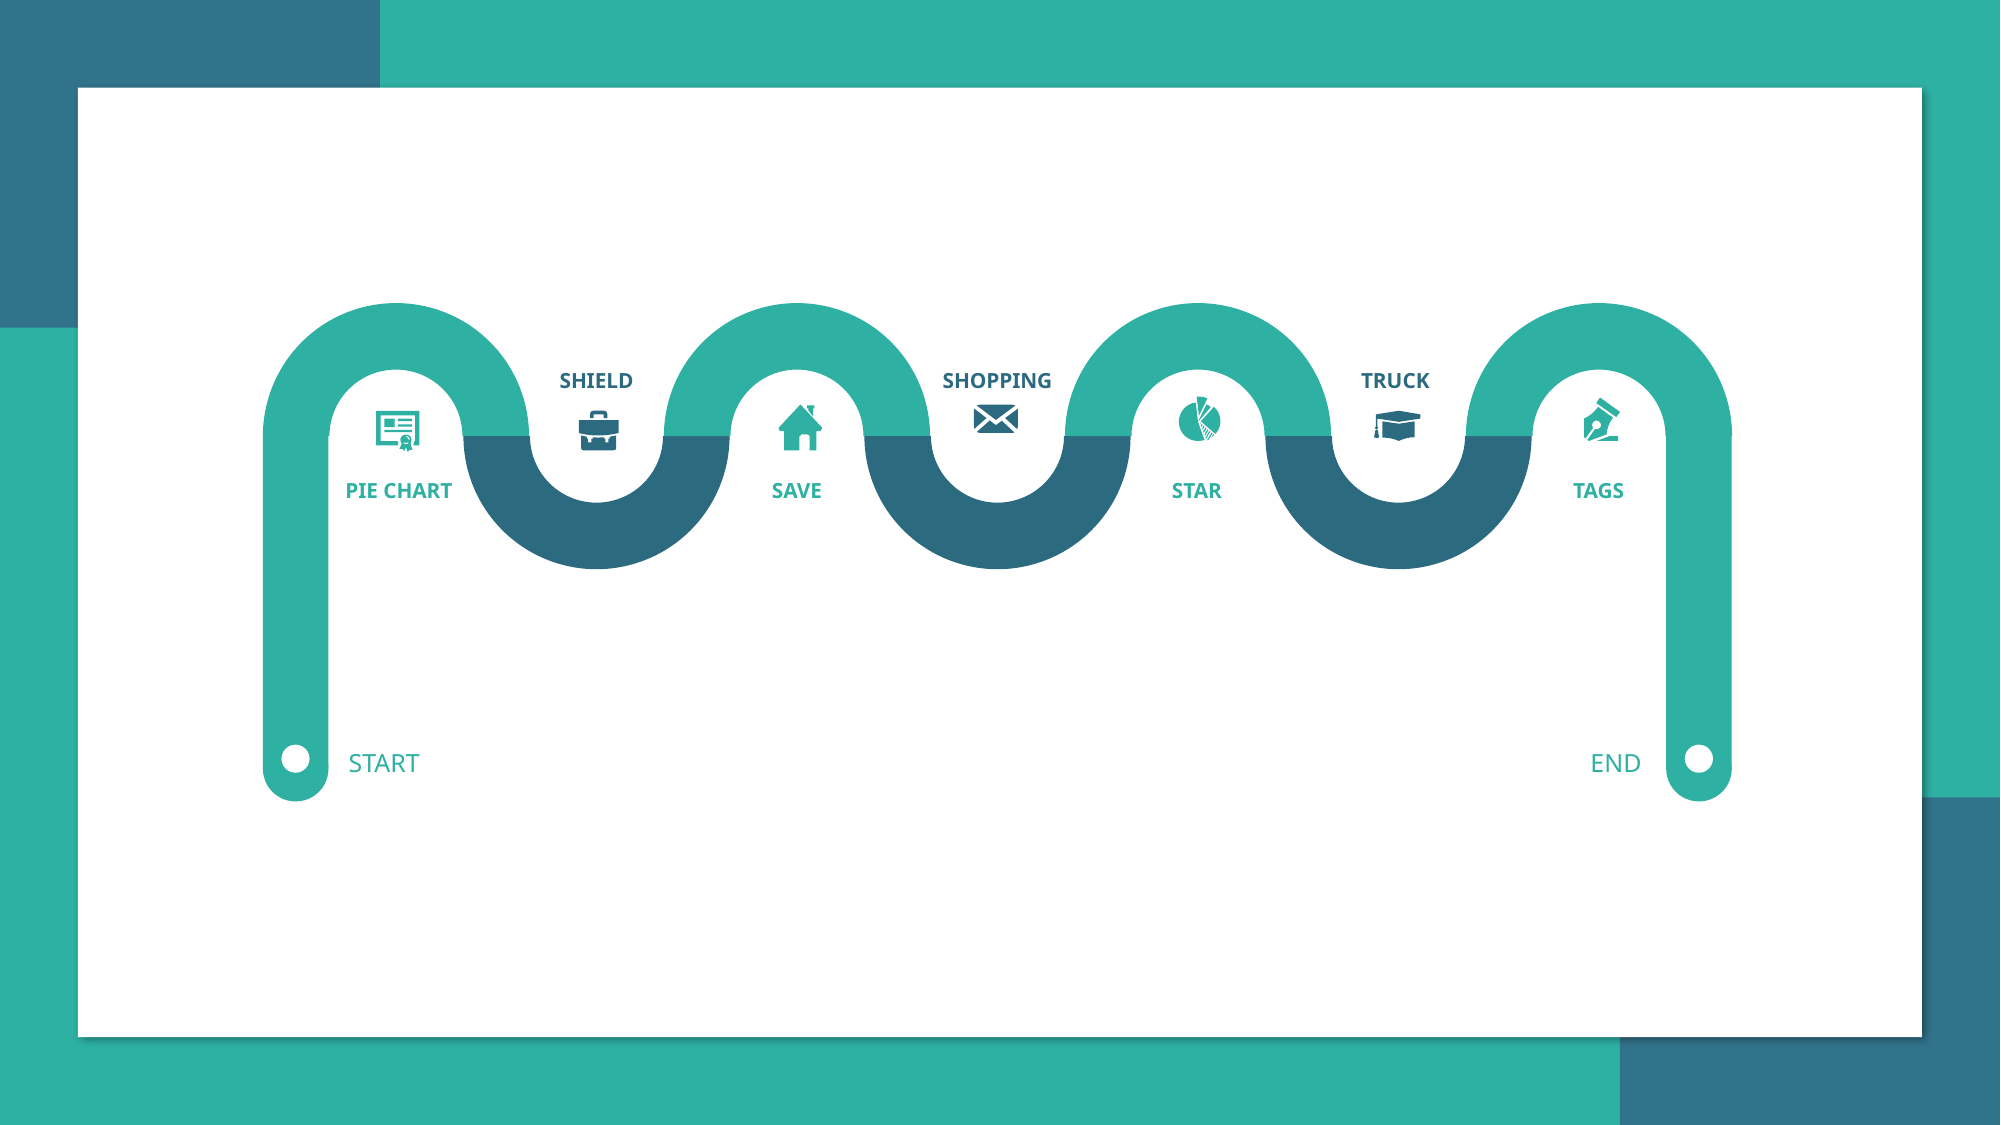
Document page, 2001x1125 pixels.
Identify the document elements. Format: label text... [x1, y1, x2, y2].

text_box PIE CHART [330, 470, 468, 511]
text_box [864, 436, 1131, 570]
text_box [973, 408, 987, 429]
text_box [976, 420, 1015, 433]
text_box [778, 404, 823, 451]
text_box END [1575, 739, 1657, 785]
text_box [1178, 396, 1221, 441]
text_box SHIELD [544, 360, 648, 400]
text_box [399, 434, 413, 452]
text_box [1265, 436, 1532, 570]
text_box TAGS [1558, 470, 1639, 511]
text_box [1064, 303, 1332, 437]
text_box [578, 420, 619, 451]
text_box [262, 436, 329, 802]
text_box [976, 404, 1016, 420]
text_box SAVE [756, 470, 837, 511]
text_box [590, 410, 608, 419]
text_box STAR [1156, 470, 1237, 511]
text_box [1005, 408, 1018, 430]
text_box [1584, 397, 1621, 441]
text_box [463, 436, 730, 570]
text_box [1374, 410, 1421, 441]
text_box TRUCK [1346, 360, 1445, 400]
text_box [376, 410, 420, 446]
text_box START [333, 739, 435, 785]
text_box SHOPPING [927, 360, 1067, 400]
text_box [1465, 303, 1733, 437]
text_box [262, 303, 530, 437]
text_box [1666, 436, 1732, 802]
text_box [663, 303, 931, 437]
